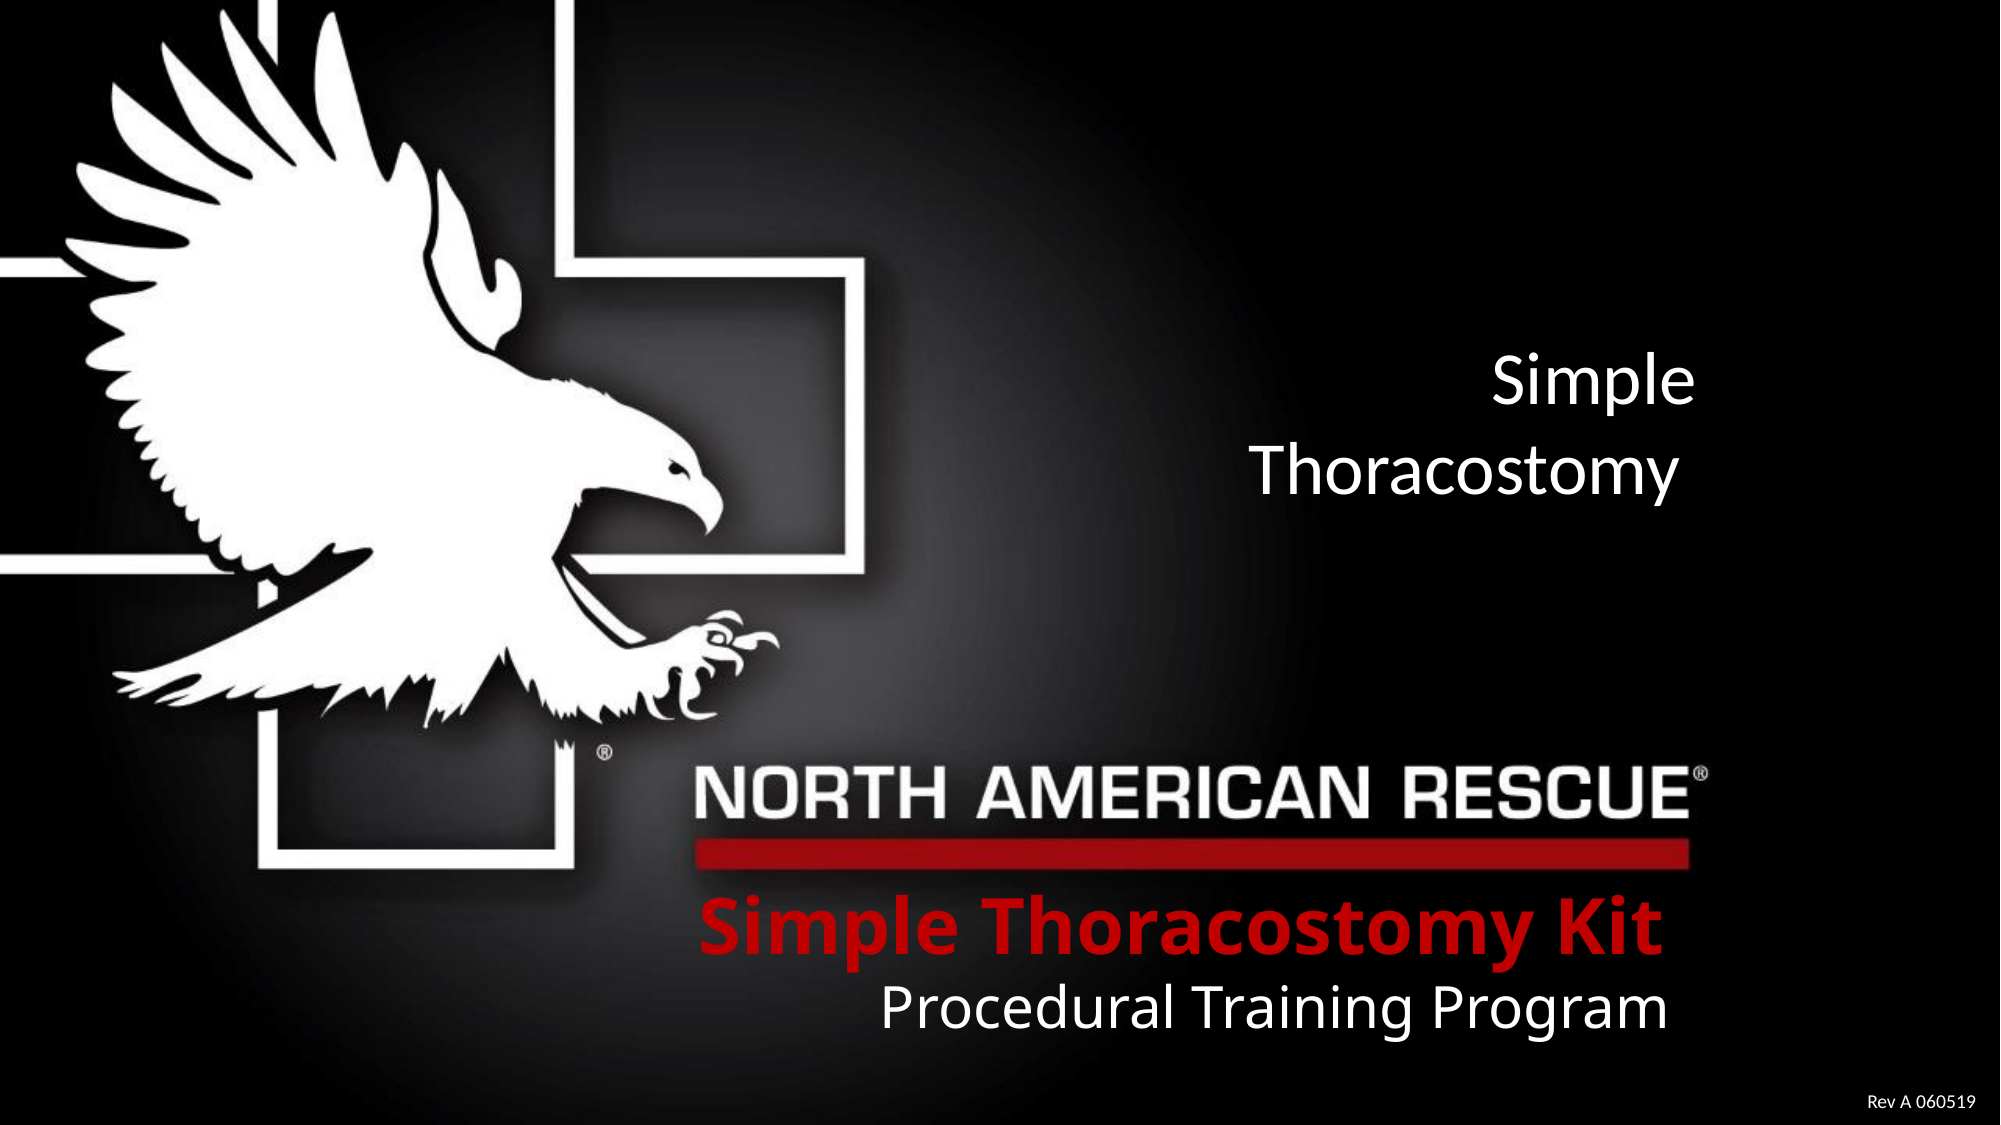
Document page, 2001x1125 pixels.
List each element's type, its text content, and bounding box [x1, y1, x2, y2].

text_box Simple Thoracostomy [1214, 322, 1712, 517]
text_box Rev A 060519 [1852, 1081, 1992, 1120]
picture [0, 0, 2000, 1125]
list Procedural Training Program [661, 971, 1686, 1041]
list Simple Thoracostomy Kit [317, 879, 1686, 951]
